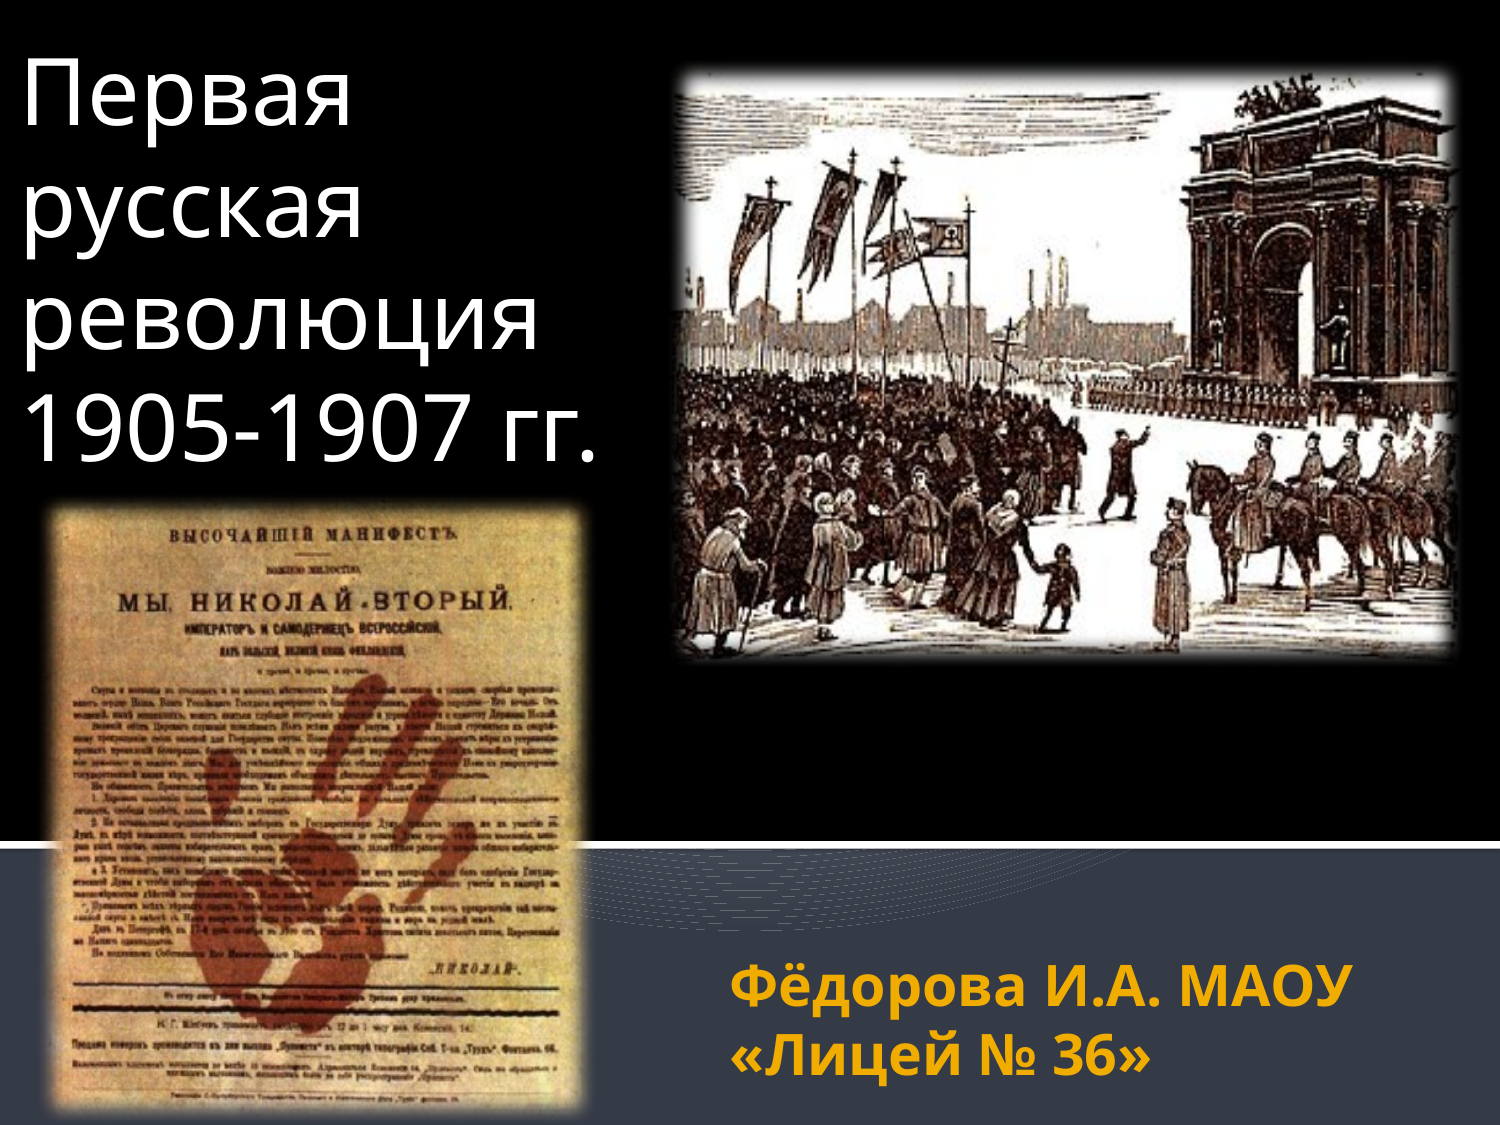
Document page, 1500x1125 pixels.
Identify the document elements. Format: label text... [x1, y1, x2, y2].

picture [667, 58, 1465, 668]
title Фёдорова И.А. МАОУ «Лицей № 36» [714, 949, 1419, 1090]
subtitle Первая русская революция 1905-1907 гг. [0, 23, 668, 481]
picture [35, 492, 598, 1125]
